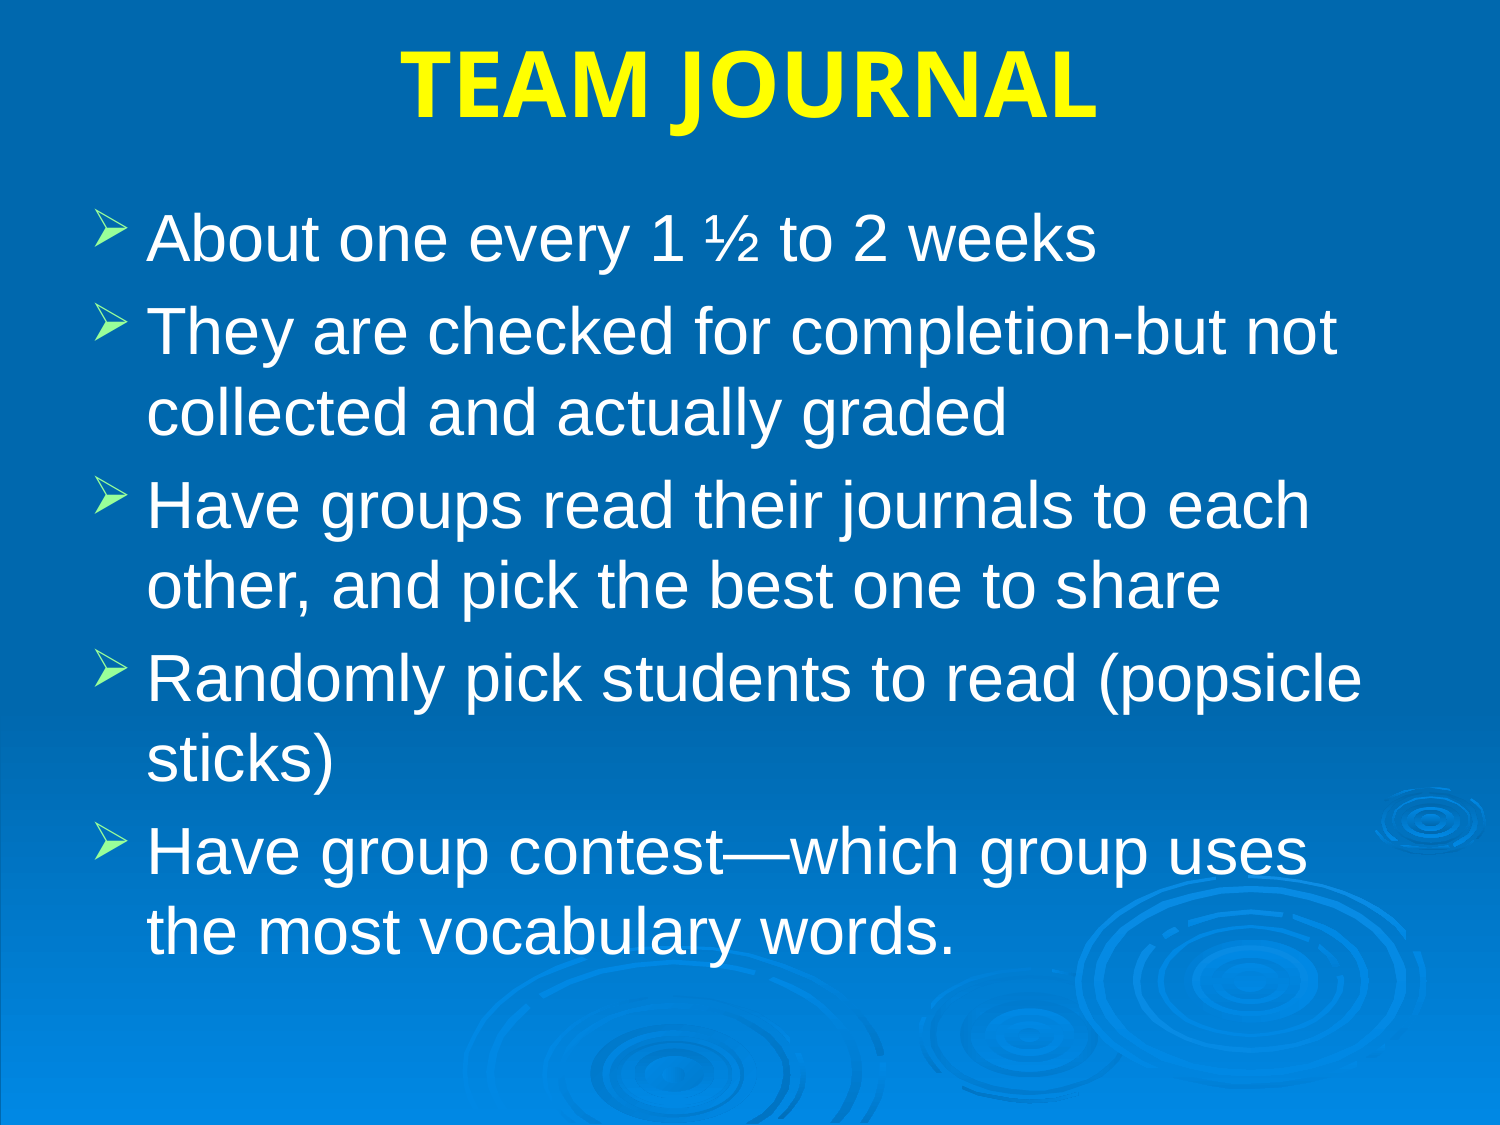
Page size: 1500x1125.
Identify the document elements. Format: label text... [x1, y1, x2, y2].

list About one every 1 ½ to 2 weeks They are checked for completion-but not collected and actually graded Have groups read their journals to each other, and pick the best one to share Randomly pick students to read (popsicle sticks) Have group contest—which group uses the most vocabulary words. [74, 187, 1426, 1006]
title TEAM JOURNAL [74, 0, 1426, 163]
